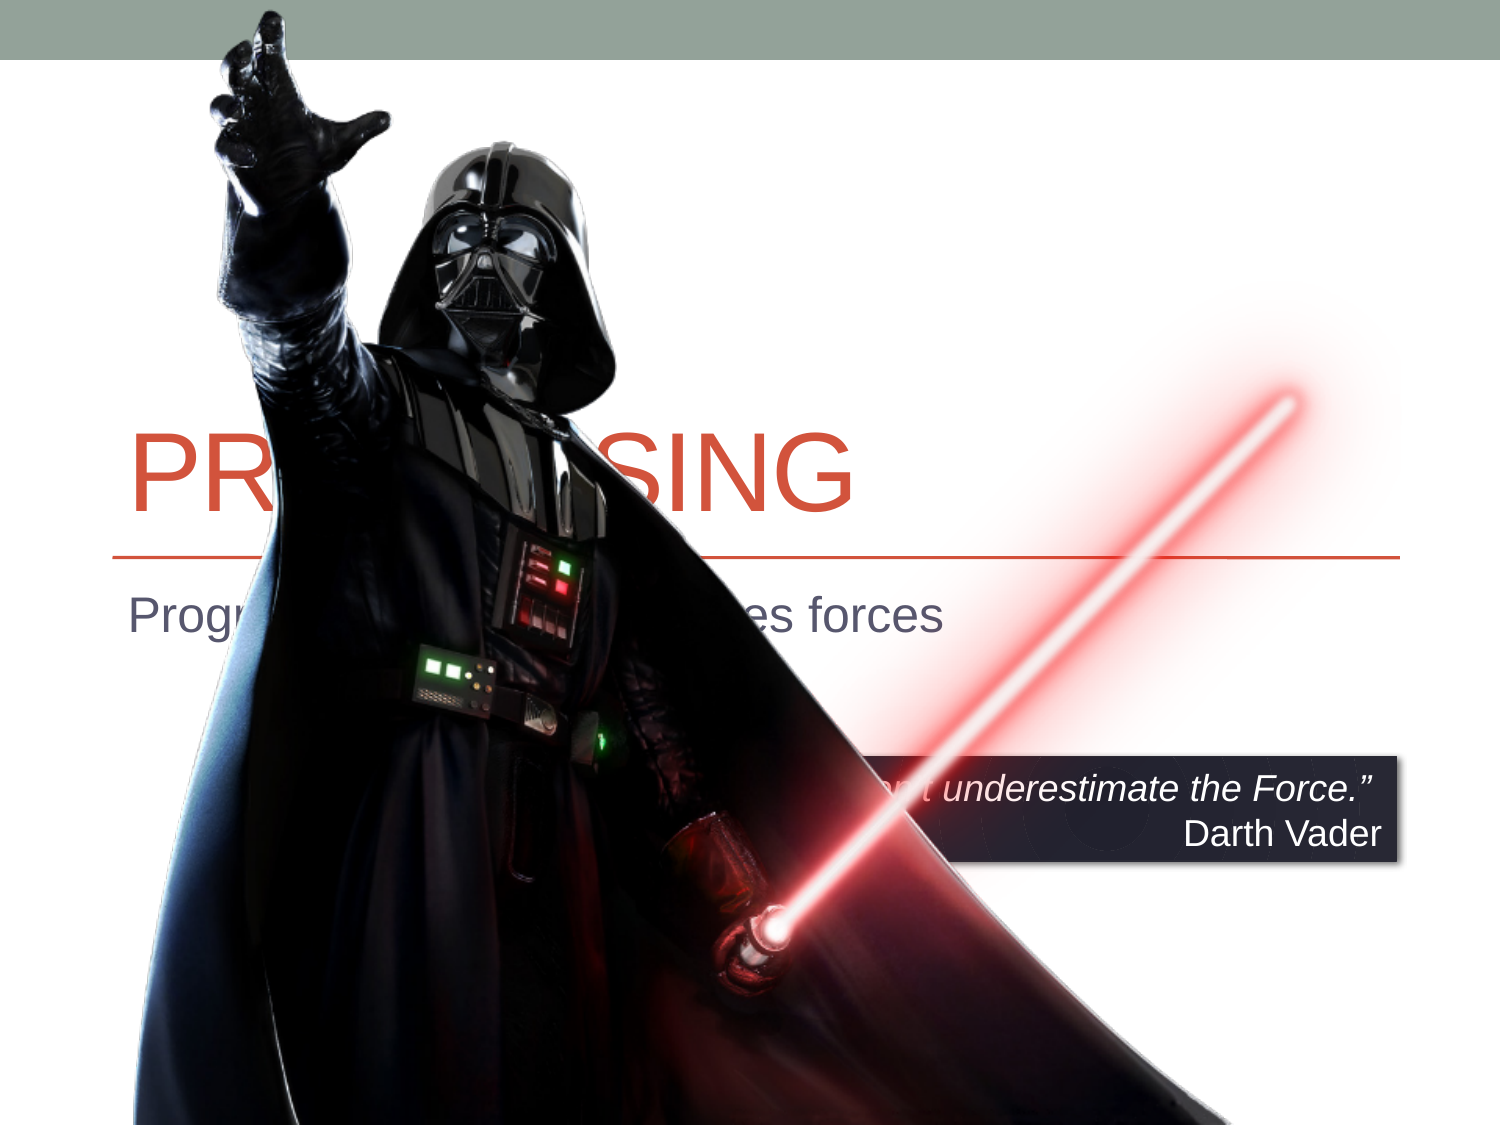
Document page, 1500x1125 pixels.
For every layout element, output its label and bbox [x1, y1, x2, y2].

picture [93, 0, 1407, 1125]
